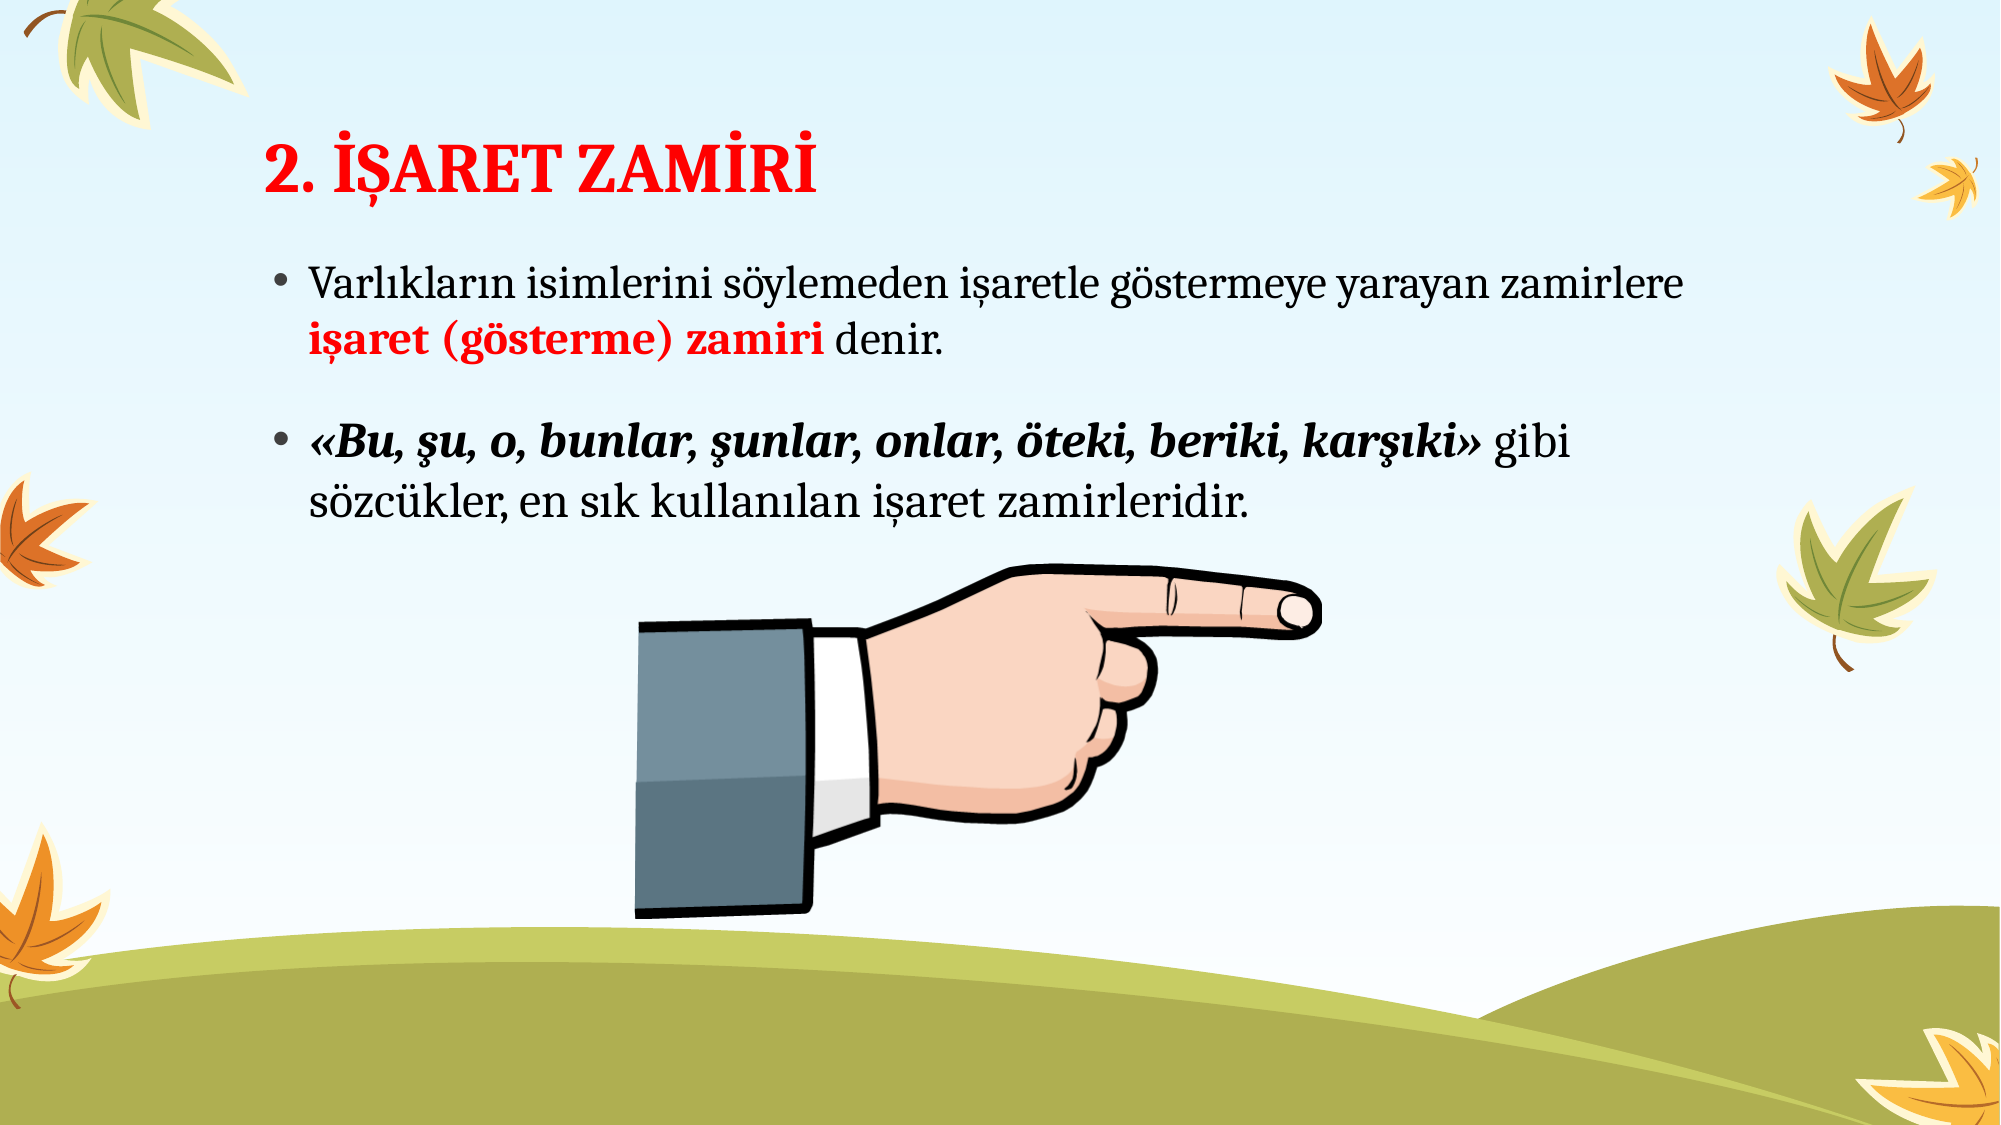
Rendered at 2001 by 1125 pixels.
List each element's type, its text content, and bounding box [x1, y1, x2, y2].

title 2. İŞARET ZAMİRİ [249, 12, 1749, 216]
picture [633, 562, 1323, 920]
list Varlıkların isimlerini söylemeden işaretle göstermeye yarayan zamirlere işaret (gösterme) zamiri denir. [250, 243, 1750, 372]
text_box «Bu, şu, o, bunlar, şunlar, onlar, öteki, beriki, karşıki» gibi sözcükler, en sık kullanılan işaret zamirleridir. [249, 400, 1749, 529]
